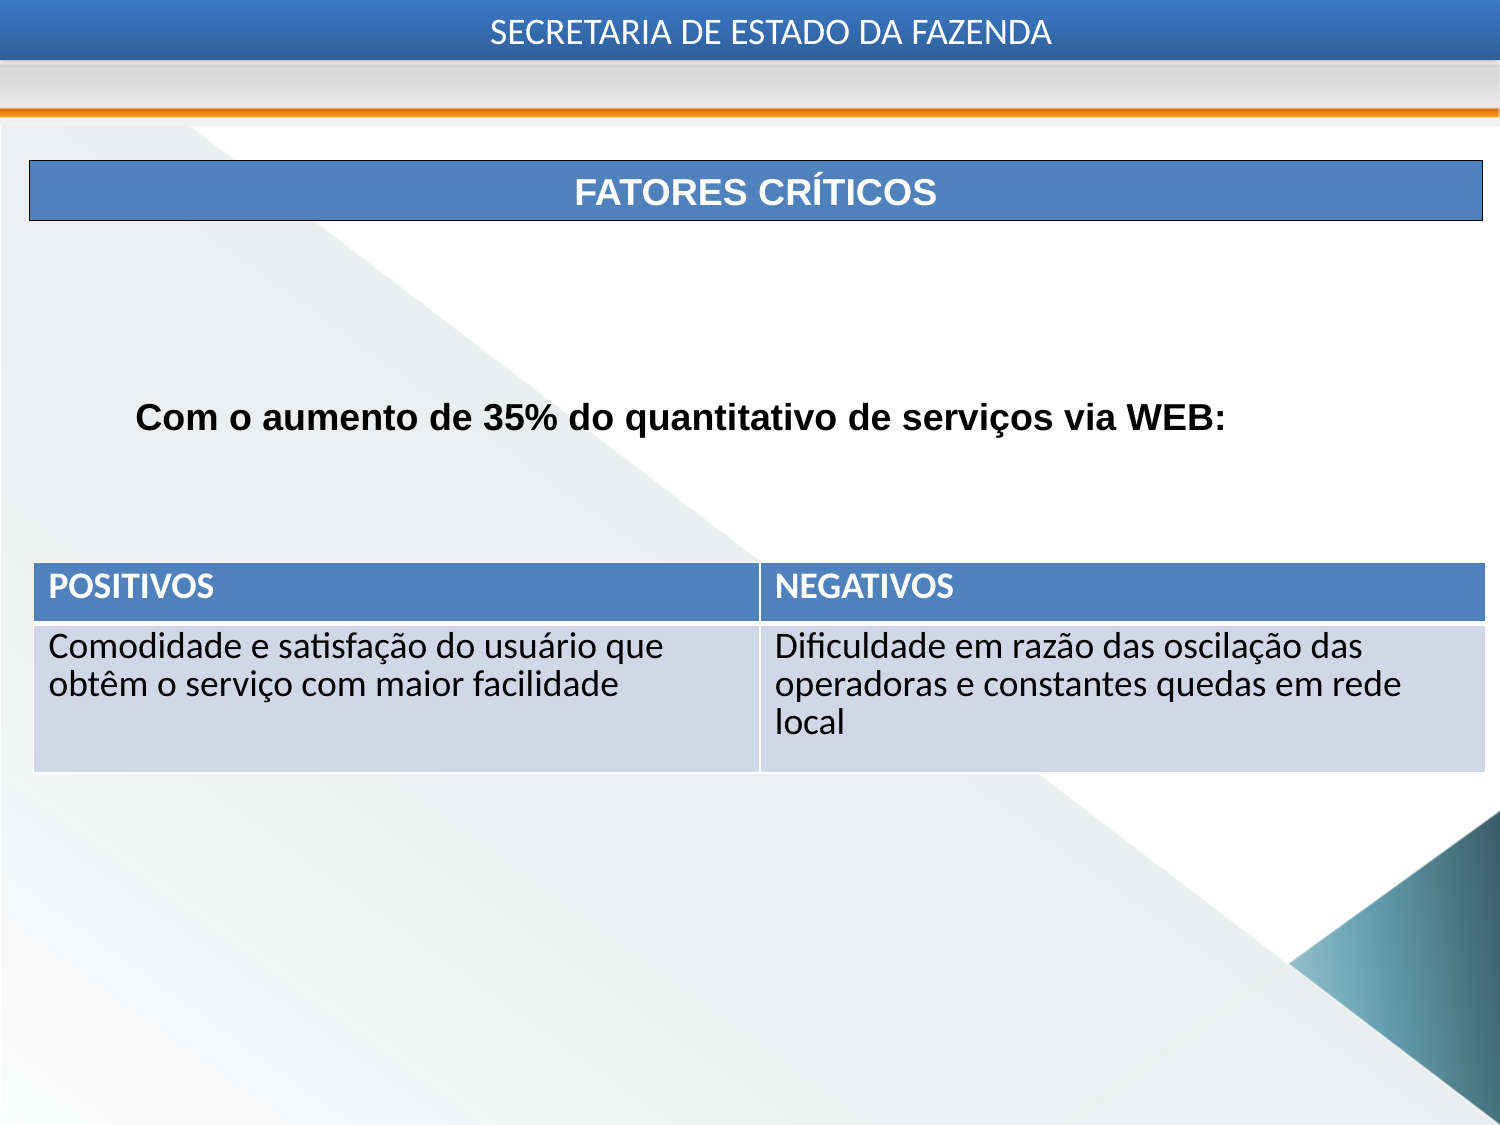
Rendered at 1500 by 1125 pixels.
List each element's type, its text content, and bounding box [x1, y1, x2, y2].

text_box SECRETARIA DE ESTADO DA FAZENDA [0, 0, 1500, 60]
picture [0, 60, 1500, 1125]
table_cell Comodidade e satisfação do usuário que obtêm o serviço com maior facilidade [34, 626, 759, 772]
table_header NEGATIVOS [761, 563, 1485, 621]
text_box FATORES CRÍTICOS [29, 160, 1483, 221]
table_header POSITIVOS [34, 563, 759, 621]
table_cell Dificuldade em razão das oscilação das operadoras e constantes quedas em rede local [761, 626, 1485, 772]
text_box Com o aumento de 35% do quantitativo de serviços via WEB: [120, 385, 1500, 445]
